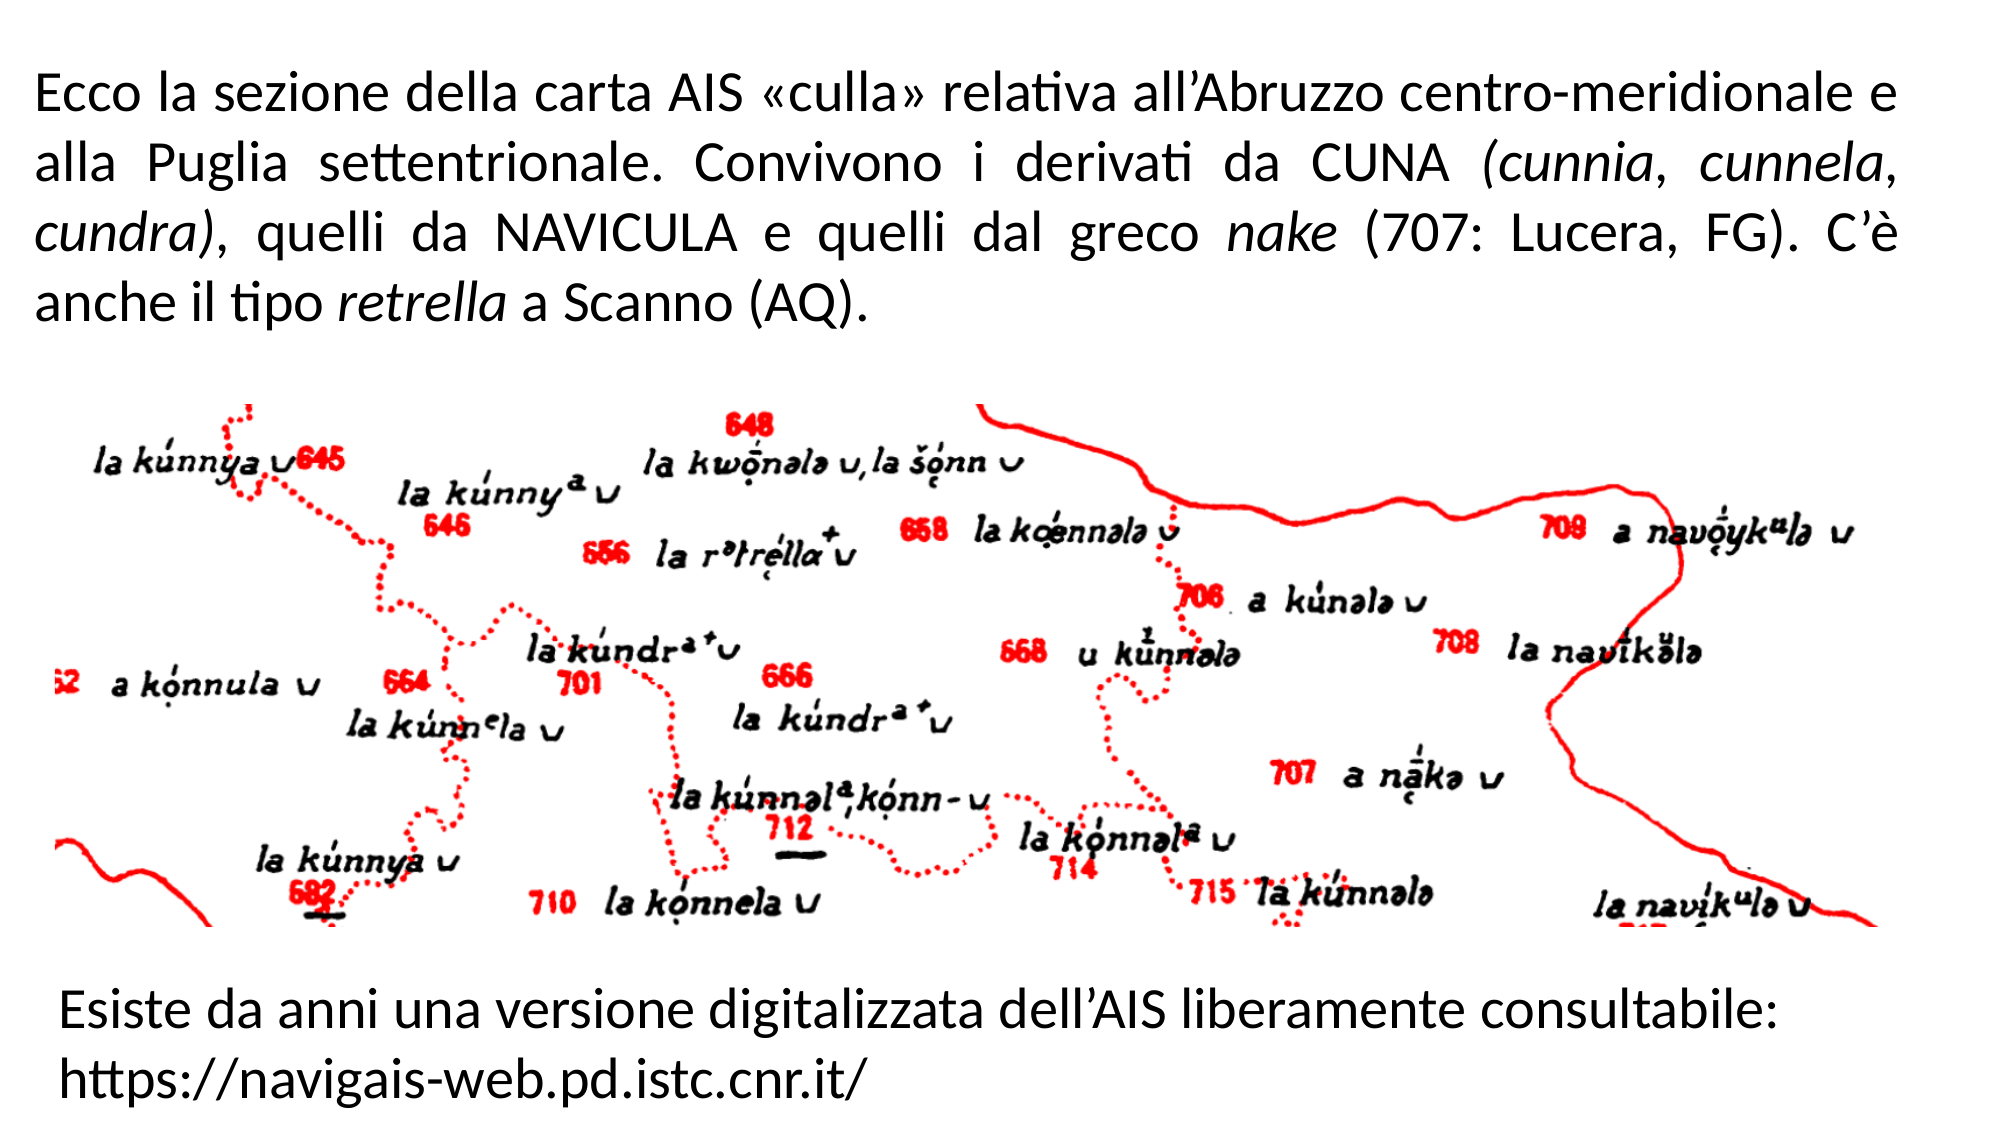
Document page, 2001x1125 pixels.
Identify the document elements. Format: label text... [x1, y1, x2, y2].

text_box Ecco la sezione della carta AIS «culla» relativa all’Abruzzo centro-meridionale e alla Puglia settentrionale. Convivono i derivati da CUNA (cunnia, cunnela, cundra), quelli da NAVICULA e quelli dal greco nake (707: Lucera, FG). C’è anche il tipo retrella a Scanno (AQ). [19, 45, 1915, 341]
picture [54, 404, 1879, 927]
text_box Esiste da anni una versione digitalizzata dell’AIS liberamente consultabile: https://navigais-web.pd.istc.cnr.it/ [43, 963, 1902, 1118]
